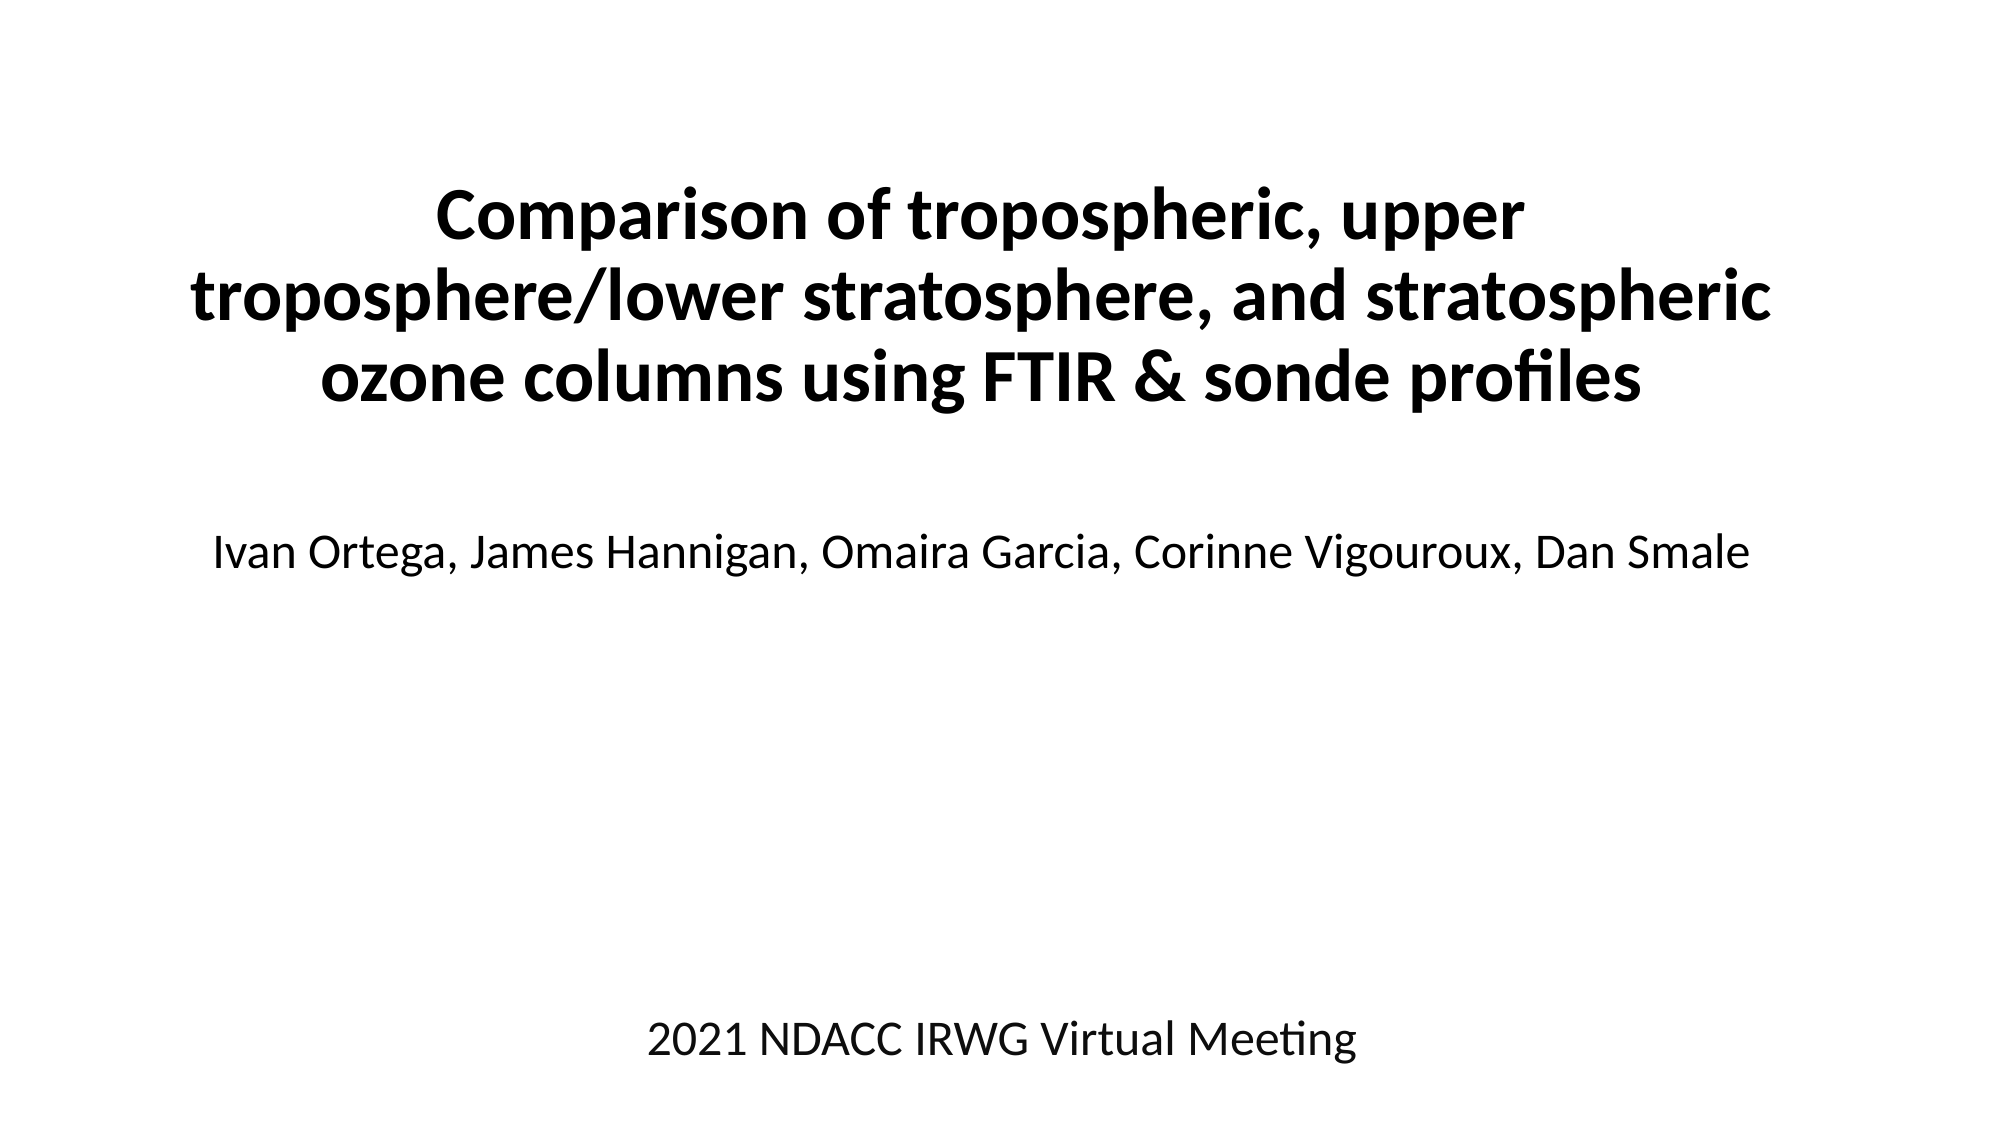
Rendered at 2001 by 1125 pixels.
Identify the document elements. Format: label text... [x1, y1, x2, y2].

text_box Comparison of tropospheric, upper troposphere/lower stratosphere, and stratospheric ozone columns using FTIR & sonde profiles Ivan Ortega, James Hannigan, Omaira Garcia, Corinne Vigouroux, Dan Smale [119, 125, 1845, 588]
footer 2021 NDACC IRWG Virtual Meeting [1, 1006, 2000, 1066]
